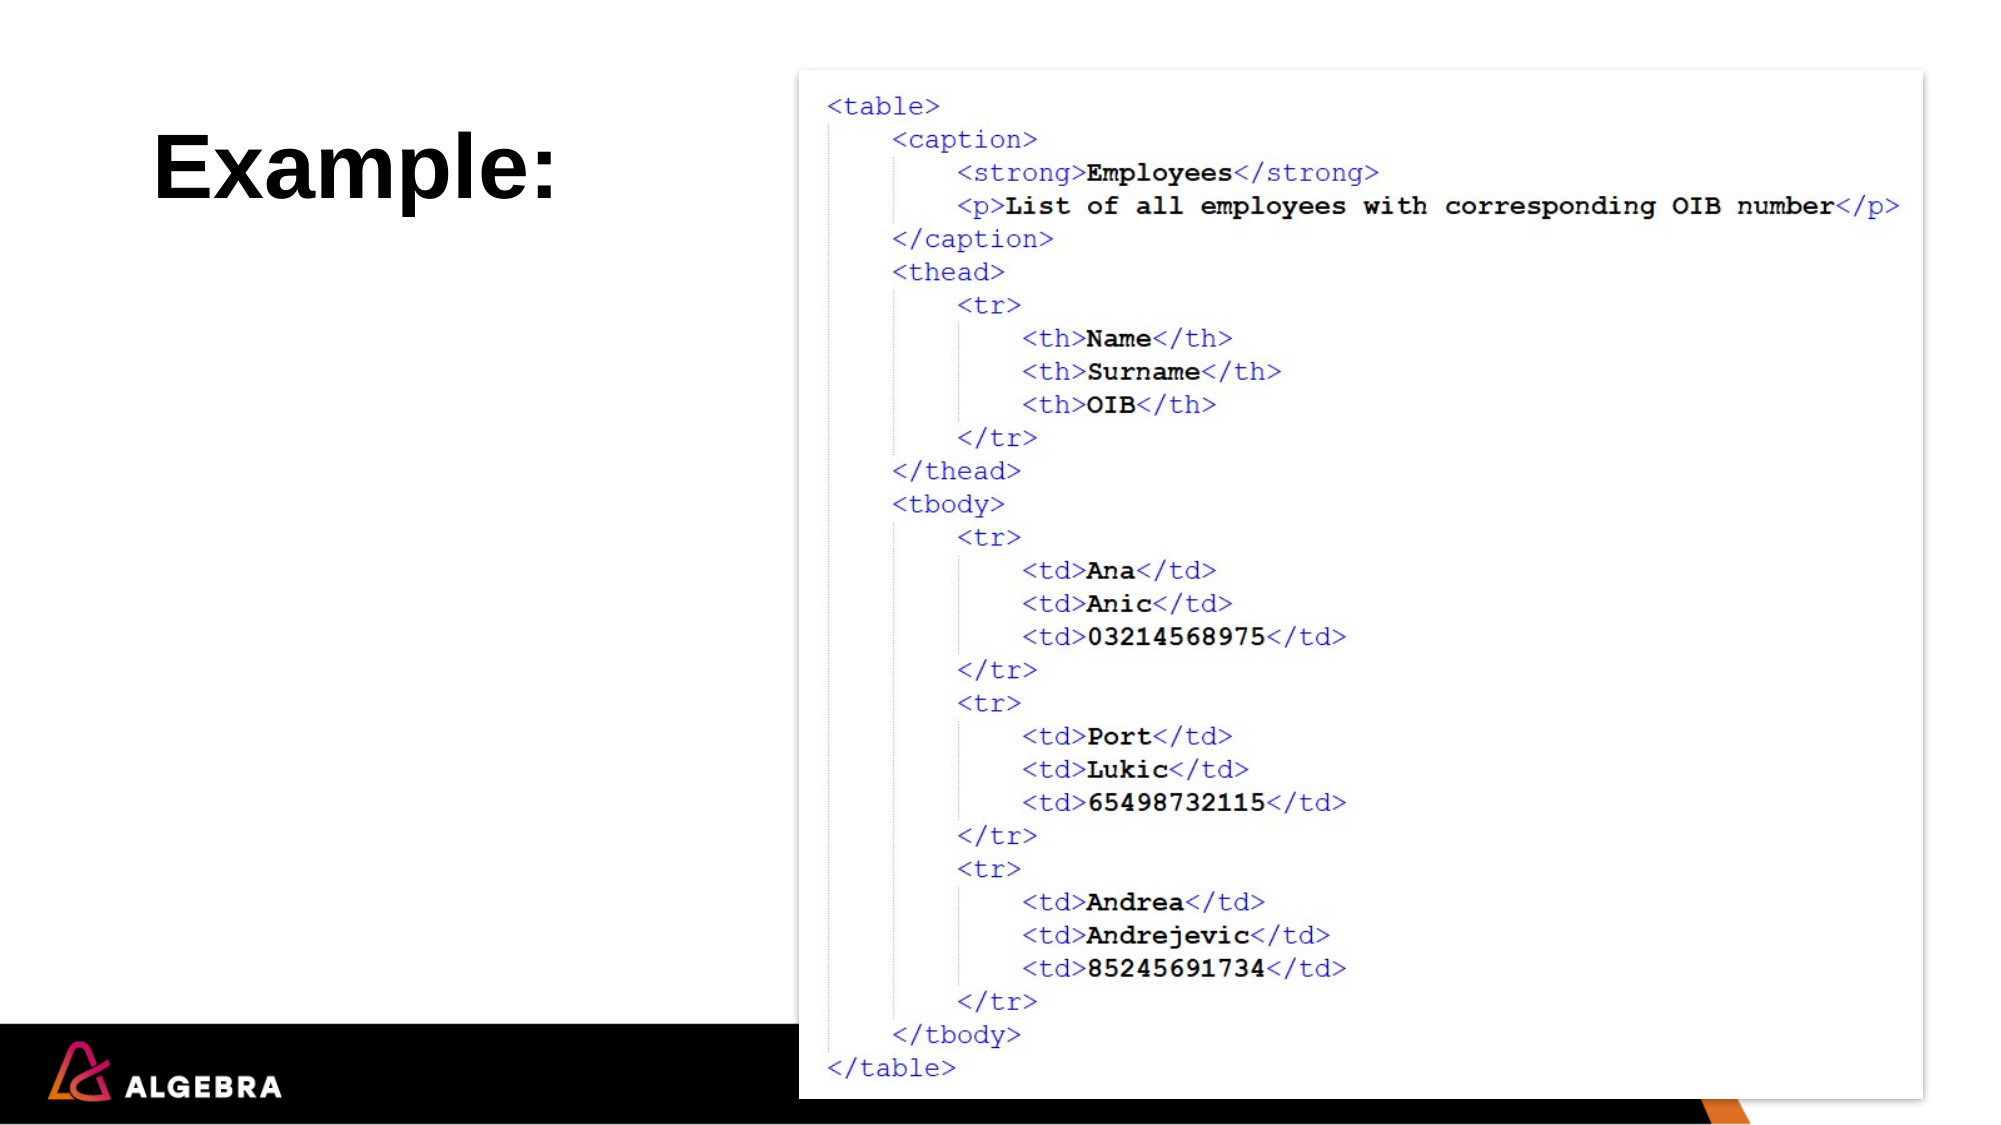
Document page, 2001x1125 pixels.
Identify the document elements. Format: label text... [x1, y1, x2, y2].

title Example: [137, 59, 1863, 278]
picture [0, 1023, 1958, 1125]
picture [813, 84, 1909, 1084]
